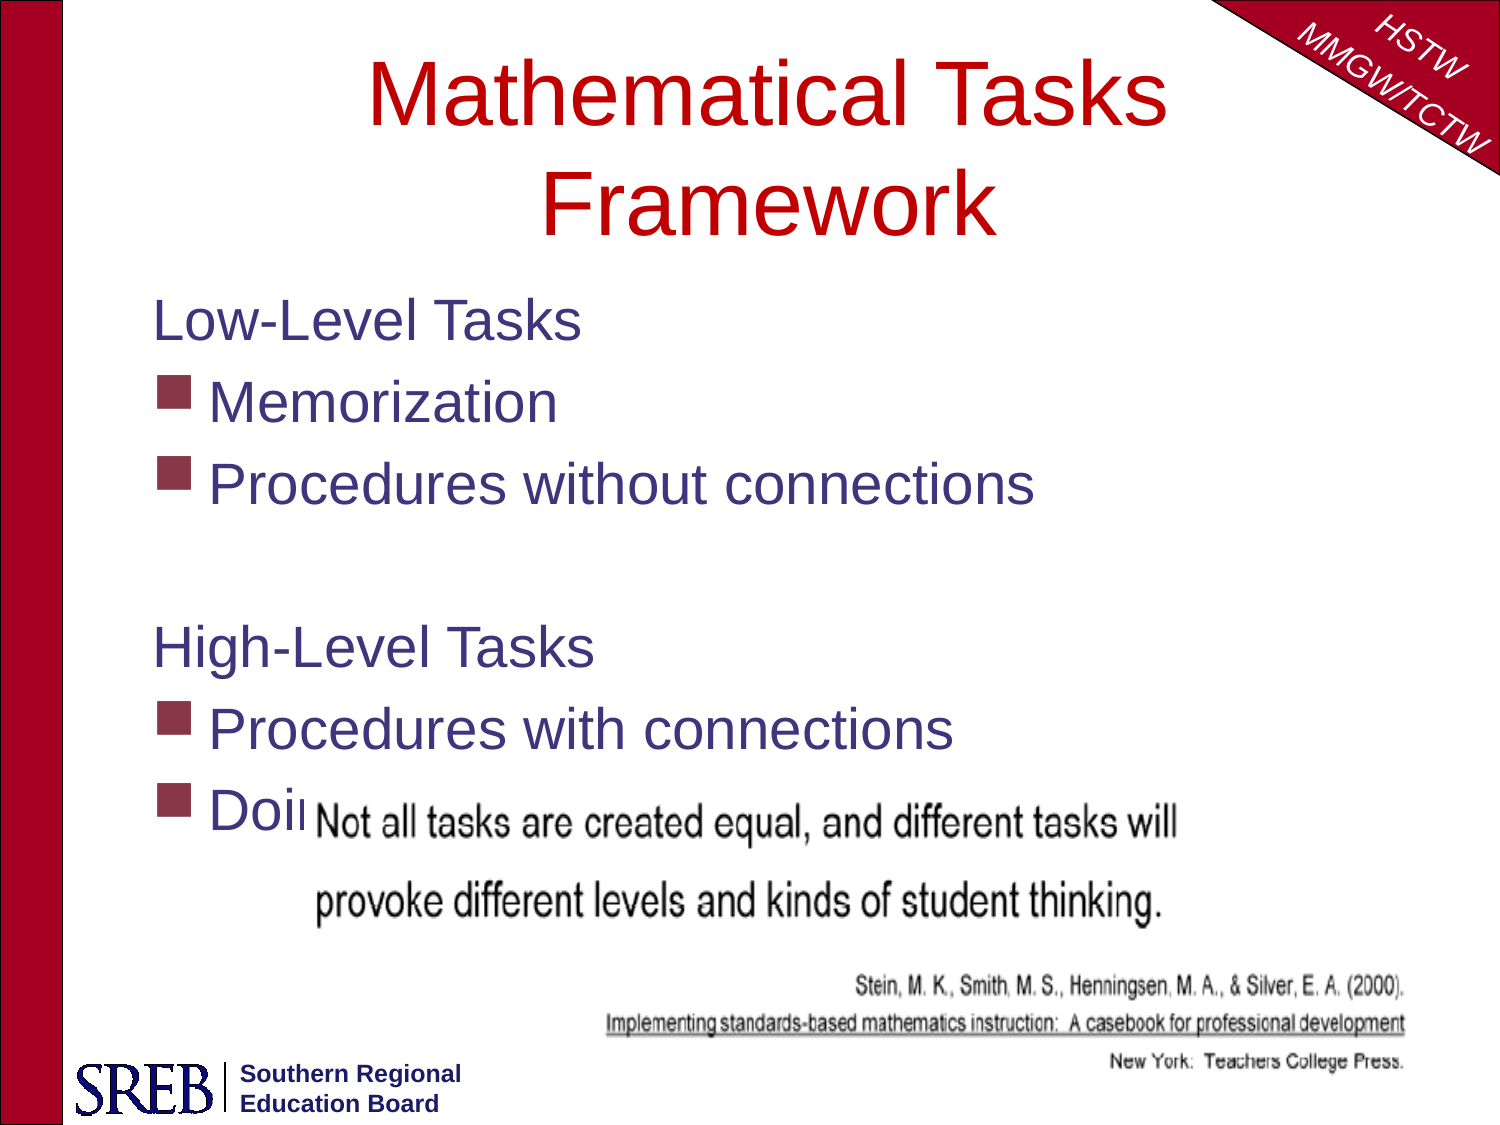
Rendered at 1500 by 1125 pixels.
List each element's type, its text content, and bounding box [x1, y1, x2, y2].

picture [304, 784, 1420, 1101]
title Mathematical Tasks Framework [137, 74, 1401, 213]
list Low-Level Tasks Memorization Procedures without connections High-Level Tasks Procedures with connections Doing Mathematics [137, 274, 1401, 1001]
